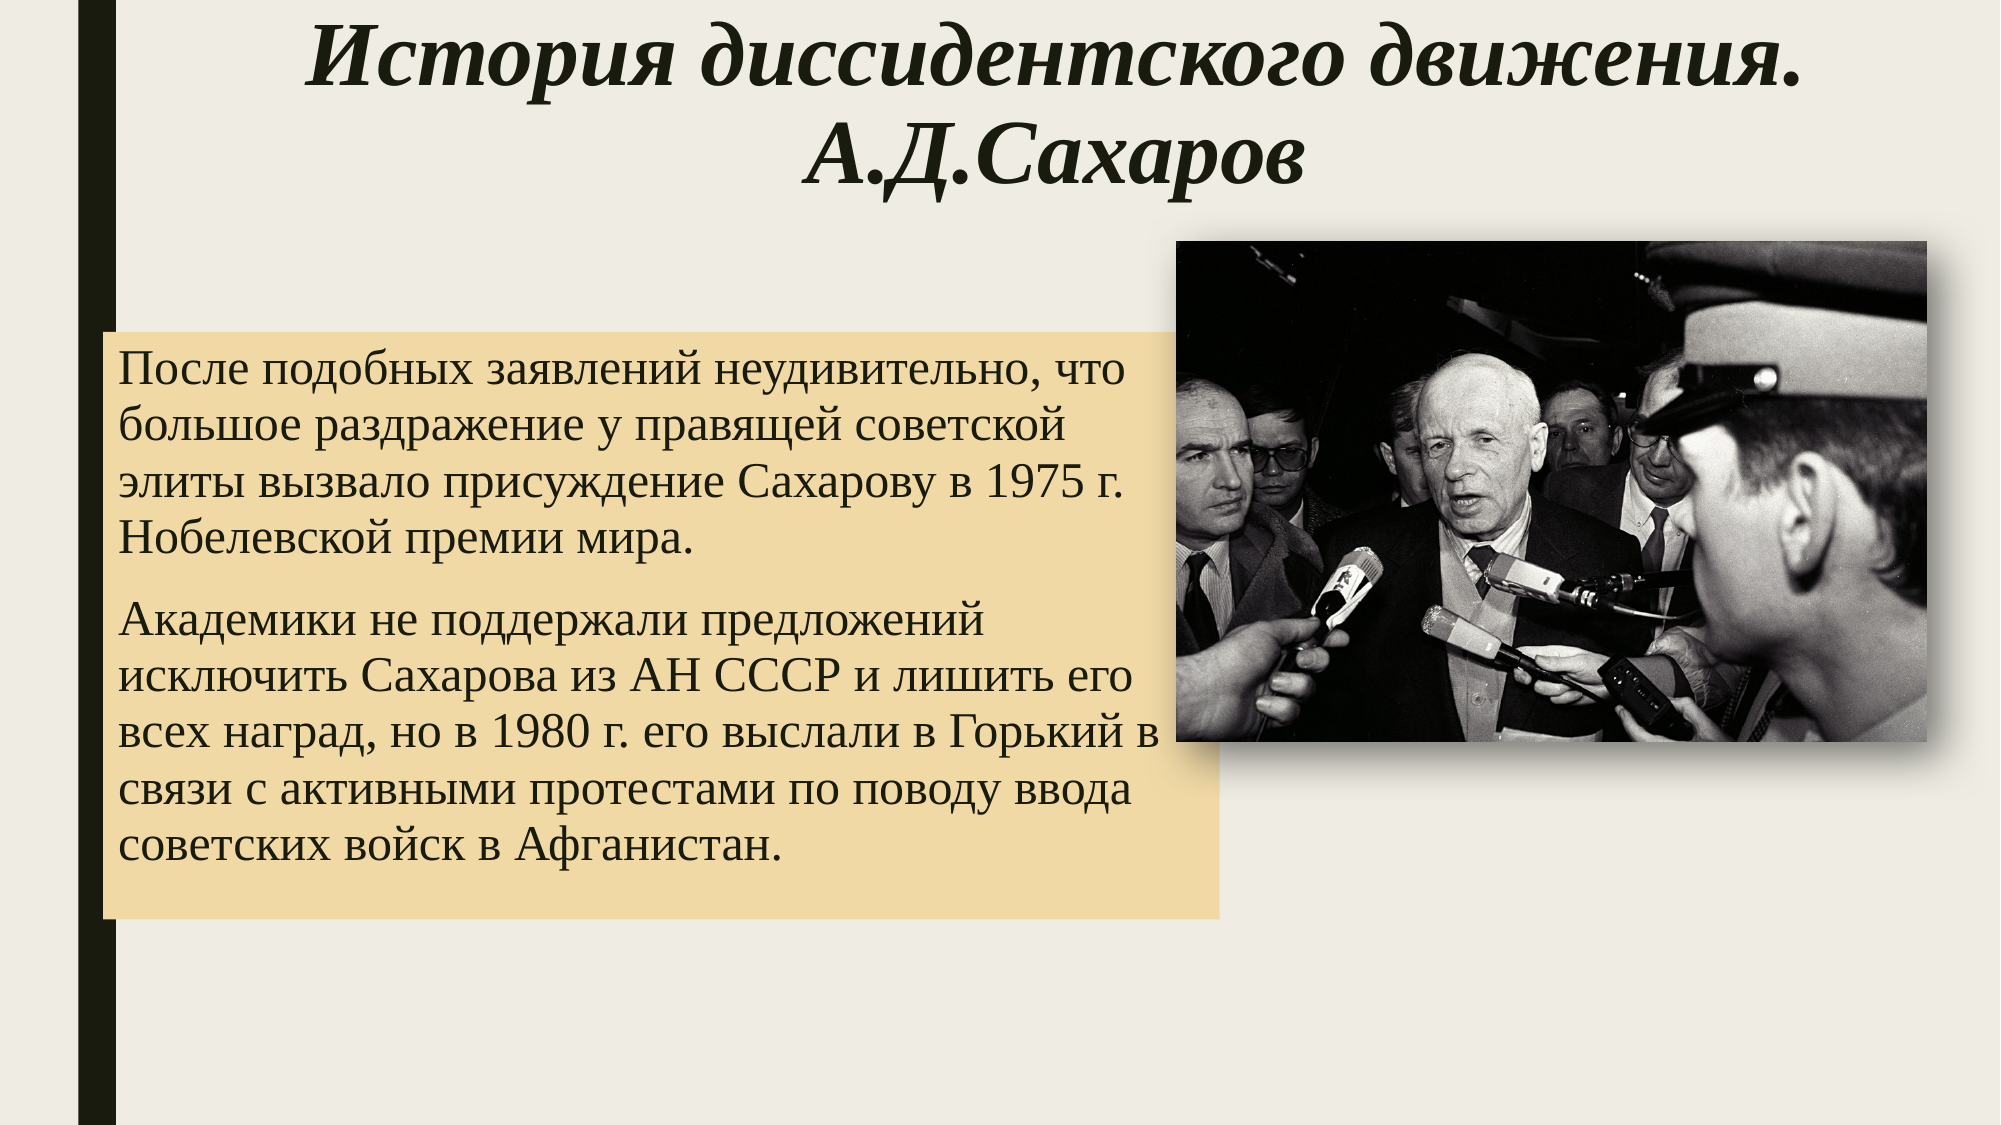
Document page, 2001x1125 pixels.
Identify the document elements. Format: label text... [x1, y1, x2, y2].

list После подобных заявлений неудивительно, что большое раздражение у правящей советской элиты вызвало присуждение Сахарову в 1975 г. Нобелевской премии мира. Академики не поддержали предложений исключить Сахарова из АН СССР и лишить его всех наград, но в 1980 г. его выслали в Горький в связи с активными протестами по поводу ввода советских войск в Афганистан. [103, 331, 1220, 920]
picture [1176, 241, 1927, 742]
title История диссидентского движения. А.Д.Сахаров [114, 0, 2000, 117]
